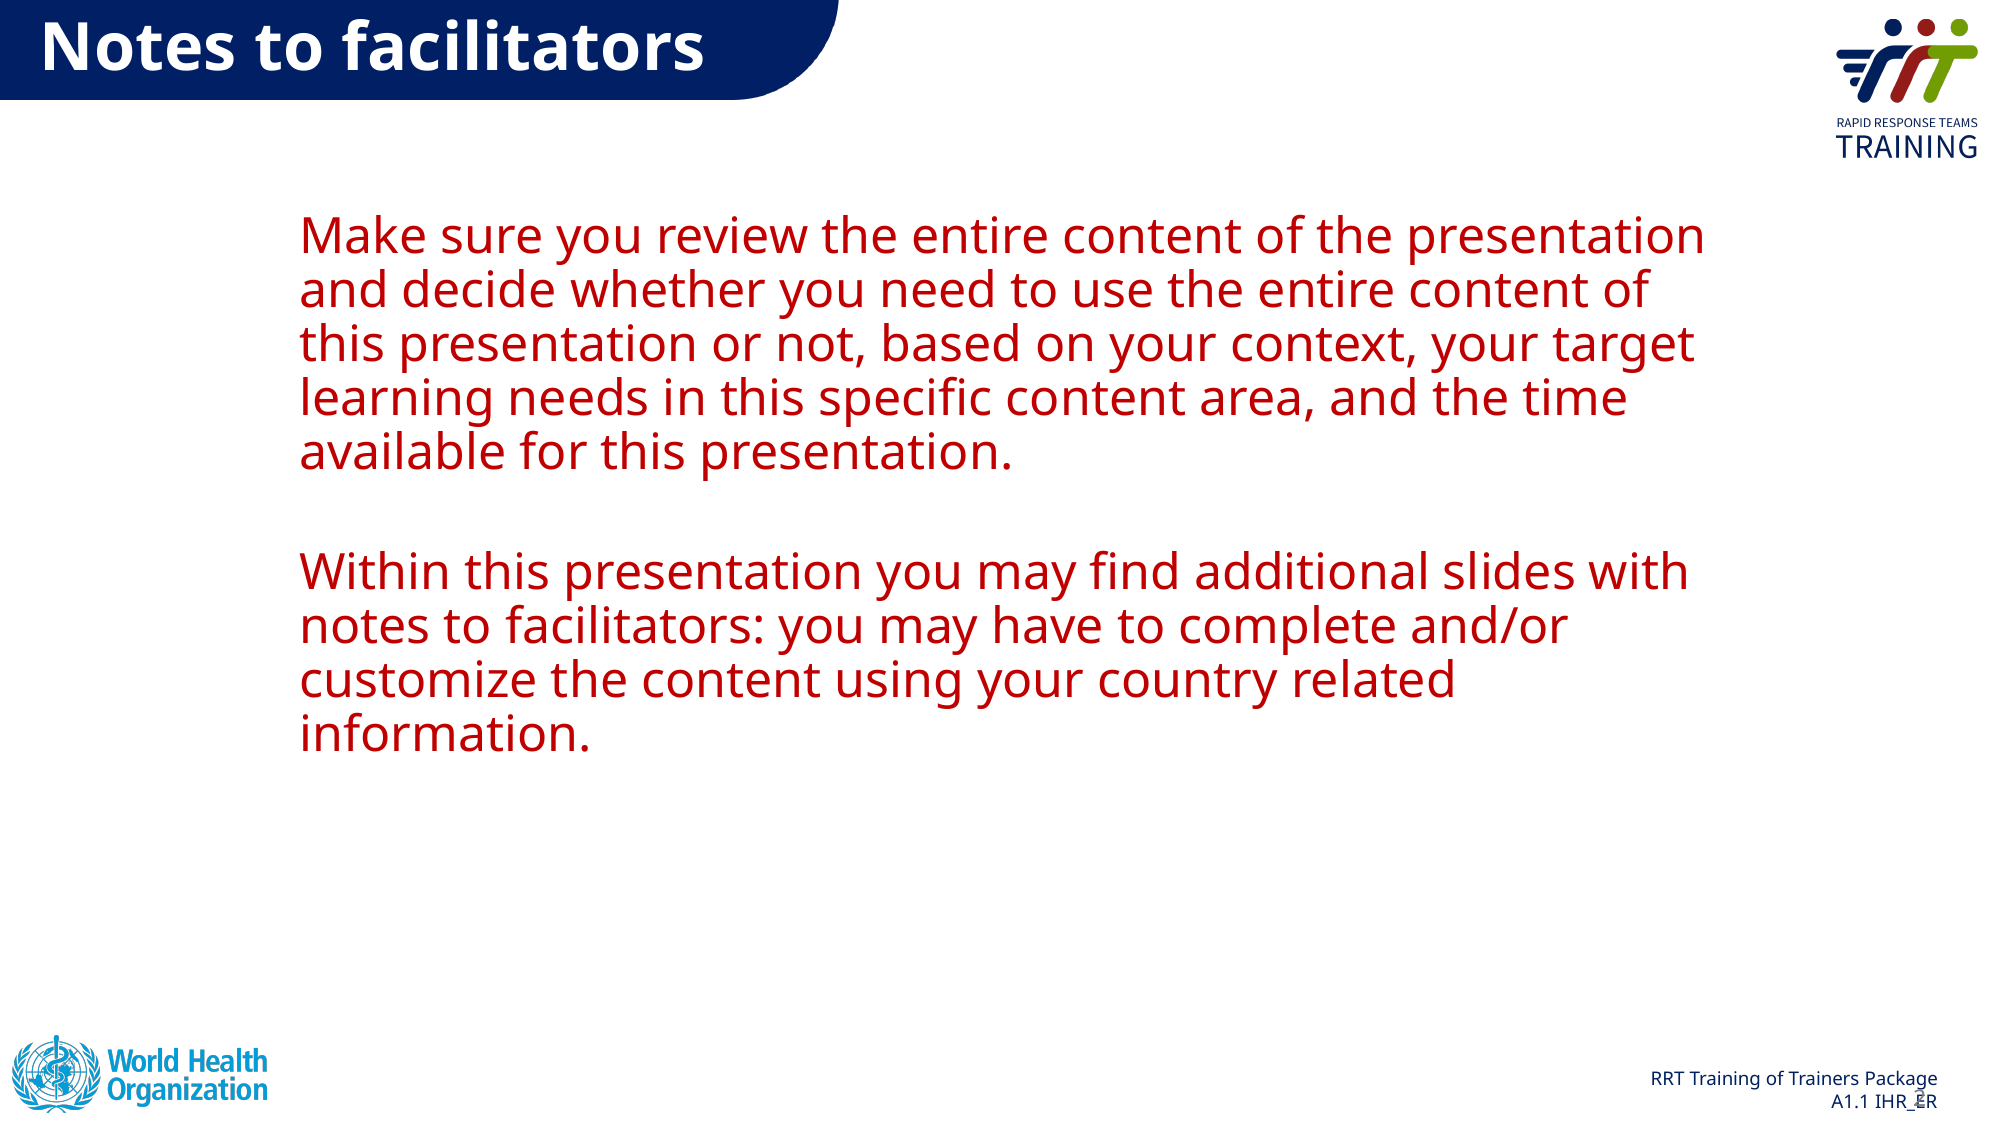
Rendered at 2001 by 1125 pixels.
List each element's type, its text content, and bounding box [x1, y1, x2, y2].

list Make sure you review the entire content of the presentation and decide whether you need to use the entire content of this presentation or not, based on your context, your target learning needs in this specific content area, and the time available for this presentation. Within this presentation you may find additional slides with notes to facilitators: you may have to complete and/or customize the content using your country related information. [298, 209, 1721, 1032]
picture [12, 1035, 267, 1113]
text_box Notes to facilitators [32, 0, 1026, 92]
picture [0, 0, 839, 100]
picture [58, 1050, 64, 1058]
picture [12, 1083, 48, 1113]
picture [1835, 19, 1978, 167]
